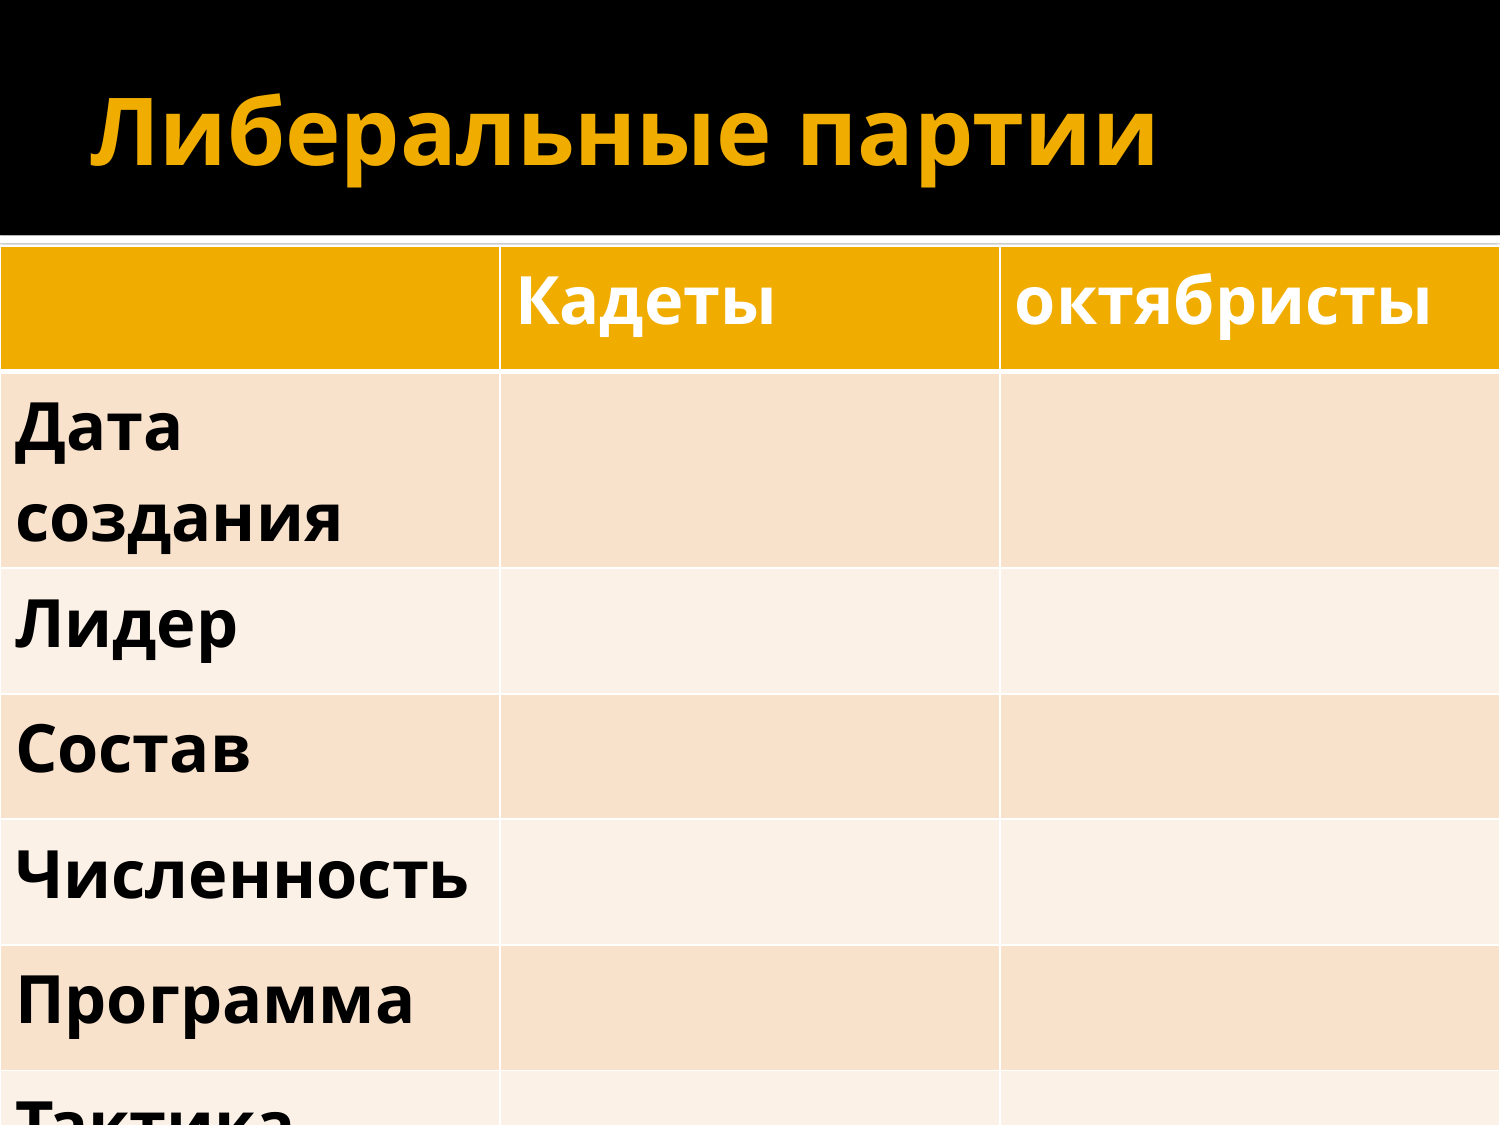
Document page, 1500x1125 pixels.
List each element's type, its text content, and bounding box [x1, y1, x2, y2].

table_cell [1001, 569, 1499, 693]
table_cell [1001, 946, 1499, 1070]
table_cell [501, 695, 999, 818]
table_cell Состав [1, 695, 499, 818]
table_cell [1001, 820, 1499, 944]
table_header [1, 247, 499, 369]
table_cell Численность [1, 820, 499, 944]
table_cell [501, 1071, 999, 1125]
table_cell [501, 569, 999, 693]
table_cell [501, 820, 999, 944]
table_cell [1001, 695, 1499, 818]
title Либеральные партии [75, 25, 1425, 231]
table_cell [501, 374, 999, 567]
table_cell Лидер [1, 569, 499, 693]
table_cell [501, 946, 999, 1070]
table_cell Дата создания [1, 374, 499, 567]
table_cell Тактика [1, 1071, 499, 1125]
table_header Кадеты [501, 247, 999, 369]
table_cell [1001, 1071, 1499, 1125]
table_cell Программа [1, 946, 499, 1070]
table_cell [1001, 374, 1499, 567]
table_header октябристы [1001, 247, 1499, 369]
